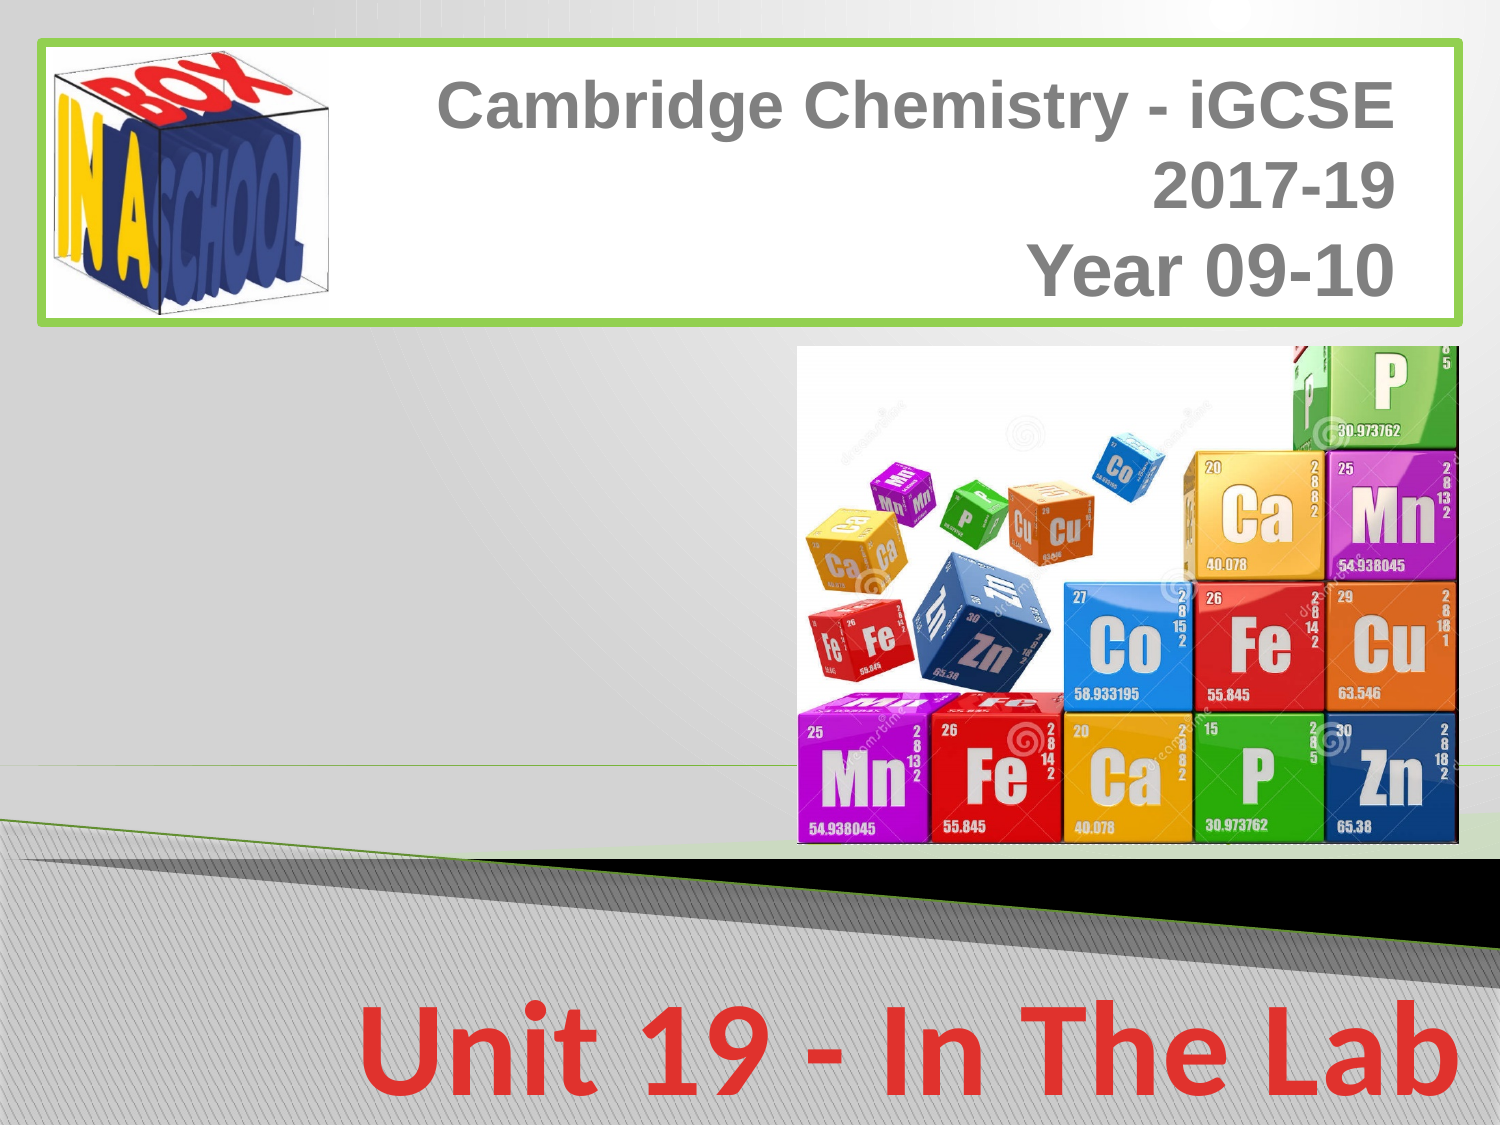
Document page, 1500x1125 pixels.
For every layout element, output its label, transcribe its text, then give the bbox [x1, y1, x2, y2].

picture [52, 50, 329, 316]
text_box [37, 38, 1463, 327]
text_box Cambridge Chemistry - iGCSE 2017-19 Year 09-10 [332, 54, 1412, 320]
subtitle Unit 19 - In The Lab [41, 952, 1483, 1079]
picture [796, 346, 1459, 846]
picture [5, 859, 1500, 989]
